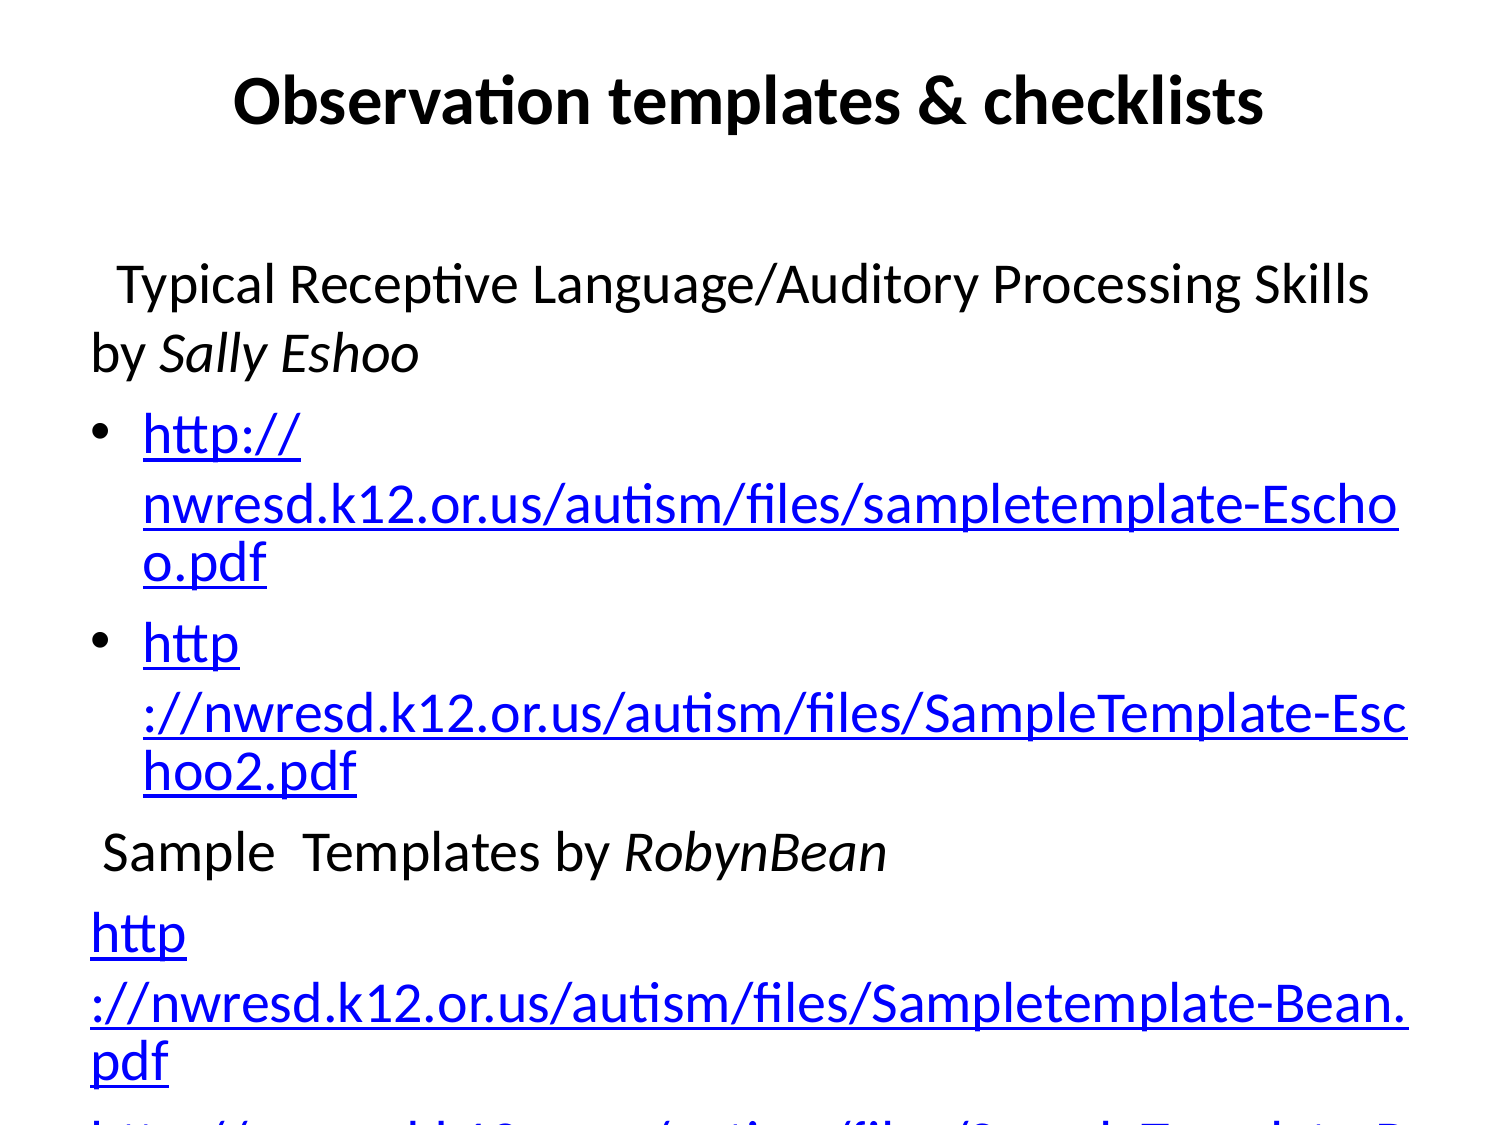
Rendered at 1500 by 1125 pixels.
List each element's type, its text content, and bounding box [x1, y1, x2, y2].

list Typical Receptive Language/Auditory Processing Skills by Sally Eshoo http://nwresd.k12.or.us/autism/files/sampletemplate-Eschoo.pdf http://nwresd.k12.or.us/autism/files/SampleTemplate-Eschoo2.pdf Sample Templates by RobynBean http://nwresd.k12.or.us/autism/files/Sampletemplate-Bean.pdf http://nwresd.k12.or.us/autism/files/SampleTemplate-Bean2.pdf [75, 237, 1425, 1013]
title Observation templates & checklists [75, 45, 1425, 233]
